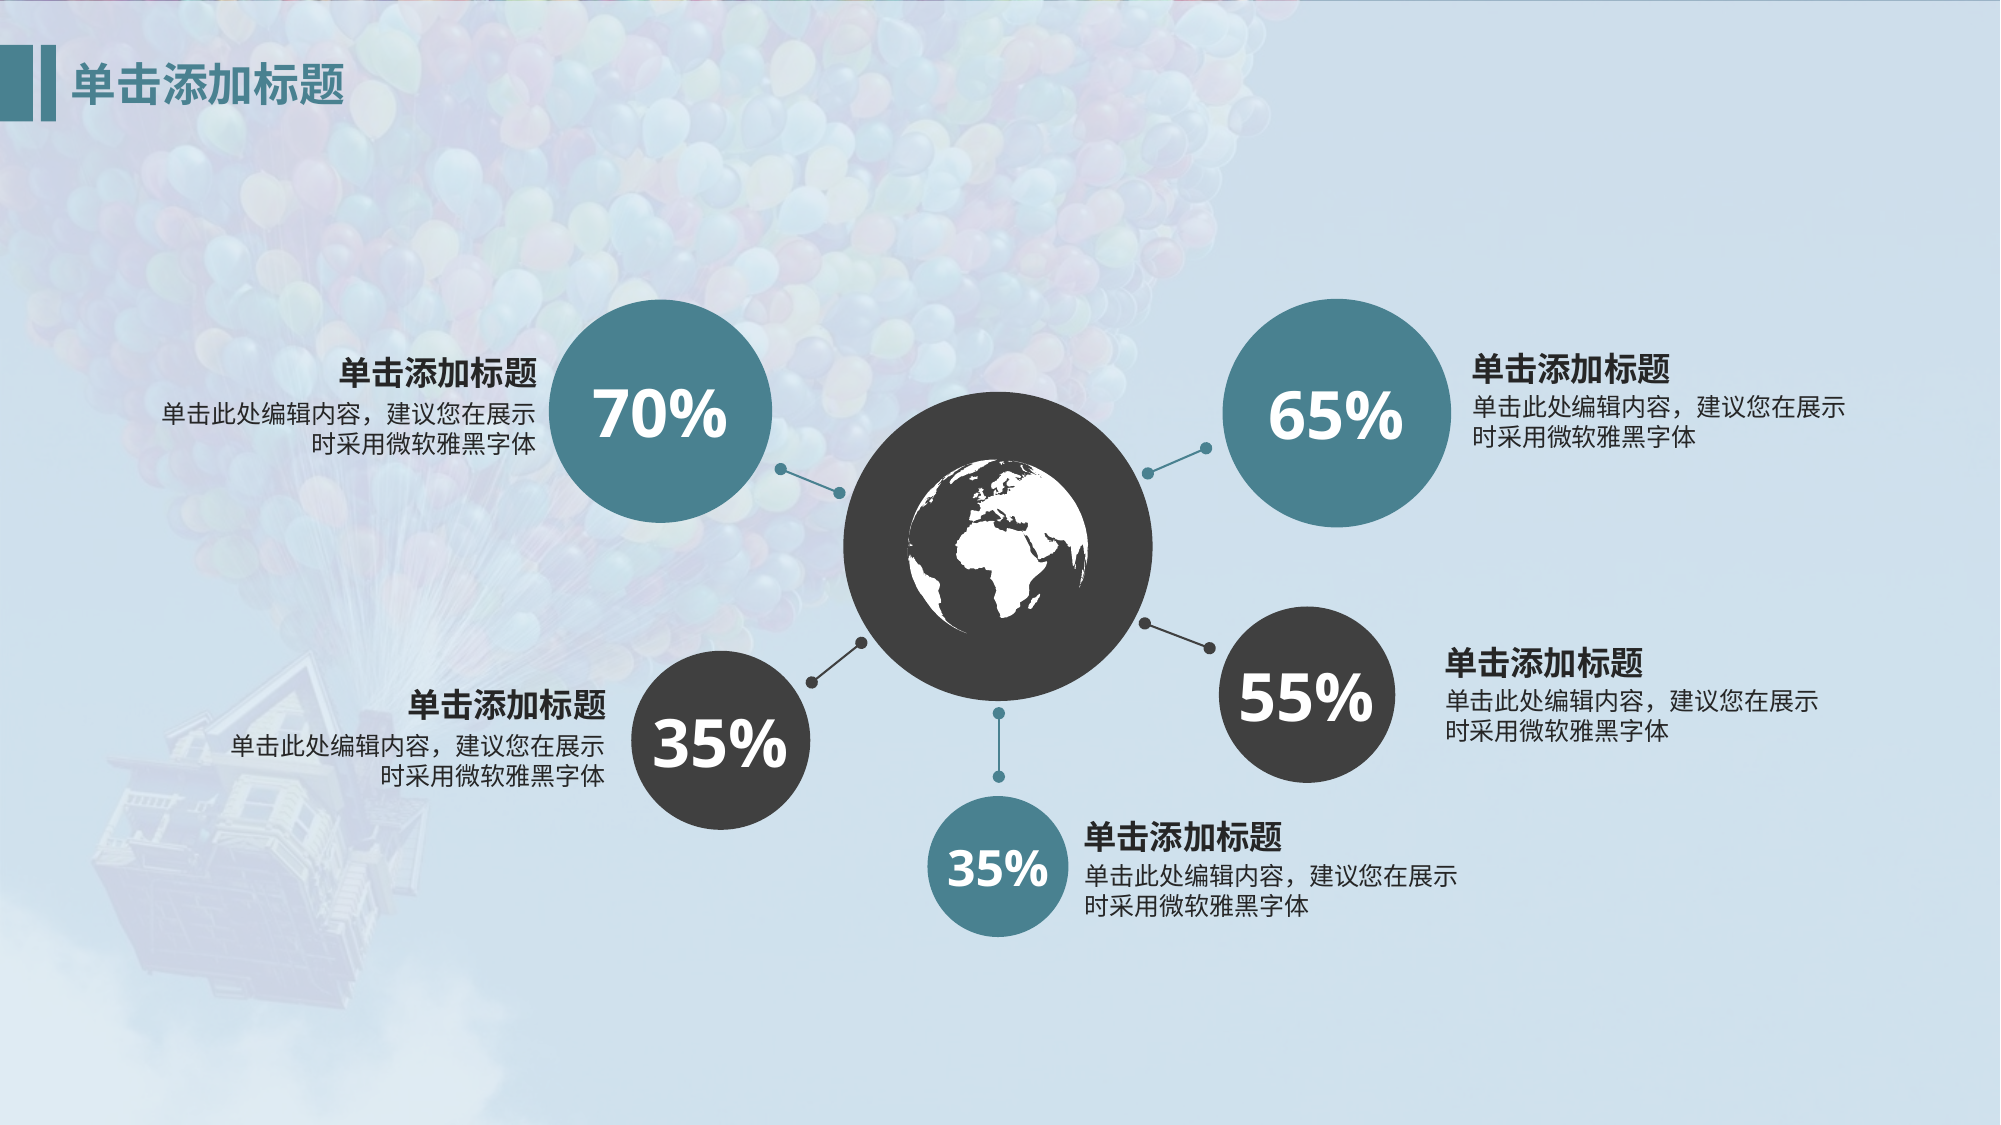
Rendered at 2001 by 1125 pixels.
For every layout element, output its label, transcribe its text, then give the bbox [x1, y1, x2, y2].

text_box [552, 298, 774, 524]
text_box 单击添加标题 [1068, 813, 1416, 860]
text_box 单击此处编辑内容，建议您在展示时采用微软雅黑字体 [124, 391, 552, 466]
text_box [1217, 605, 1397, 784]
text_box [955, 460, 1089, 618]
text_box 35% [947, 836, 1049, 897]
text_box [774, 462, 846, 500]
text_box [1141, 442, 1213, 480]
text_box [1138, 617, 1216, 655]
text_box 单击添加标题 [265, 677, 622, 732]
text_box 35% [652, 700, 790, 781]
text_box [1221, 297, 1453, 529]
text_box 单击此处编辑内容，建议您在展示时采用微软雅黑字体 [193, 723, 621, 798]
text_box [907, 548, 967, 634]
text_box [908, 537, 913, 547]
text_box 55% [1238, 654, 1376, 735]
text_box 单击添加标题 [196, 345, 553, 400]
text_box 单击添加标题 [55, 47, 460, 118]
text_box 单击此处编辑内容，建议您在展示时采用微软雅黑字体 [1444, 671, 1845, 760]
text_box 单击添加标题 [1456, 345, 1804, 392]
text_box [926, 795, 1070, 939]
text_box 单击此处编辑内容，建议您在展示时采用微软雅黑字体 [1472, 377, 1872, 466]
text_box 65% [1268, 372, 1406, 454]
text_box [630, 649, 812, 831]
text_box [842, 390, 1154, 703]
text_box 单击此处编辑内容，建议您在展示时采用微软雅黑字体 [1084, 845, 1484, 935]
text_box [805, 636, 868, 689]
text_box 单击添加标题 [1429, 638, 1777, 685]
text_box 70% [591, 371, 729, 452]
text_box [909, 459, 998, 535]
text_box [992, 707, 1006, 783]
